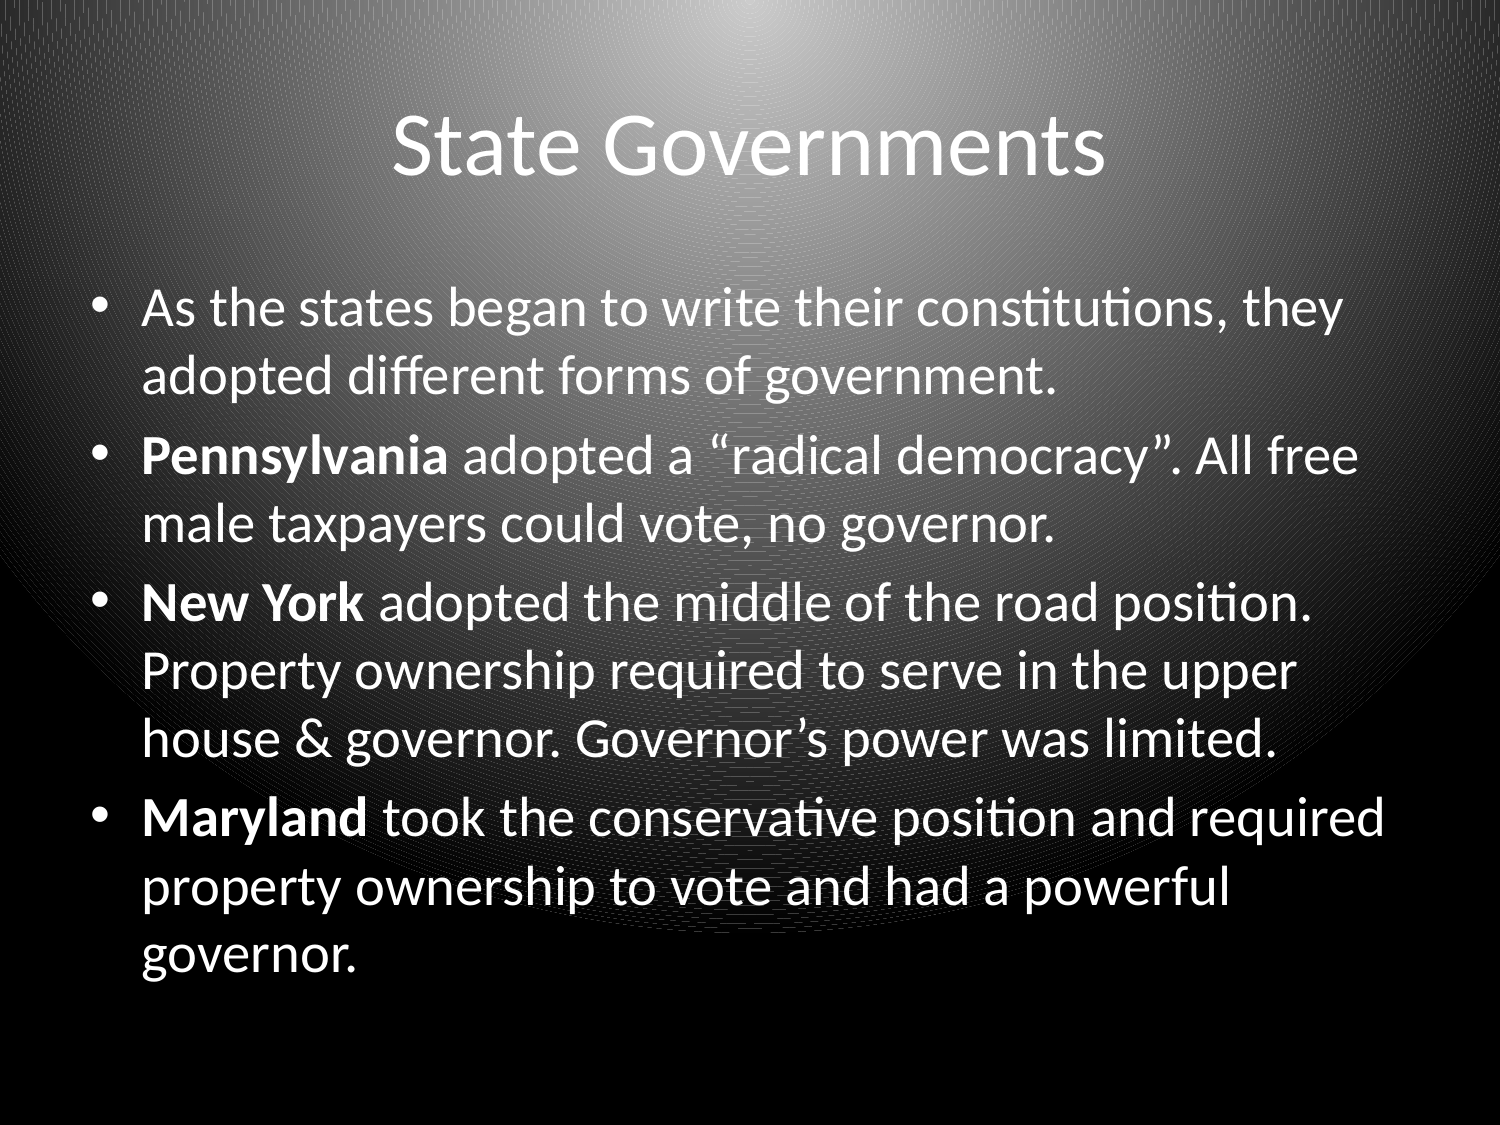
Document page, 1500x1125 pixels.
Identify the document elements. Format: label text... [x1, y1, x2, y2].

title State Governments [75, 45, 1425, 233]
list As the states began to write their constitutions, they adopted different forms of government. Pennsylvania adopted a “radical democracy”. All free male taxpayers could vote, no governor. New York adopted the middle of the road position. Property ownership required to serve in the upper house & governor. Governor’s power was limited. Maryland took the conservative position and required property ownership to vote and had a powerful governor. [75, 262, 1425, 1005]
